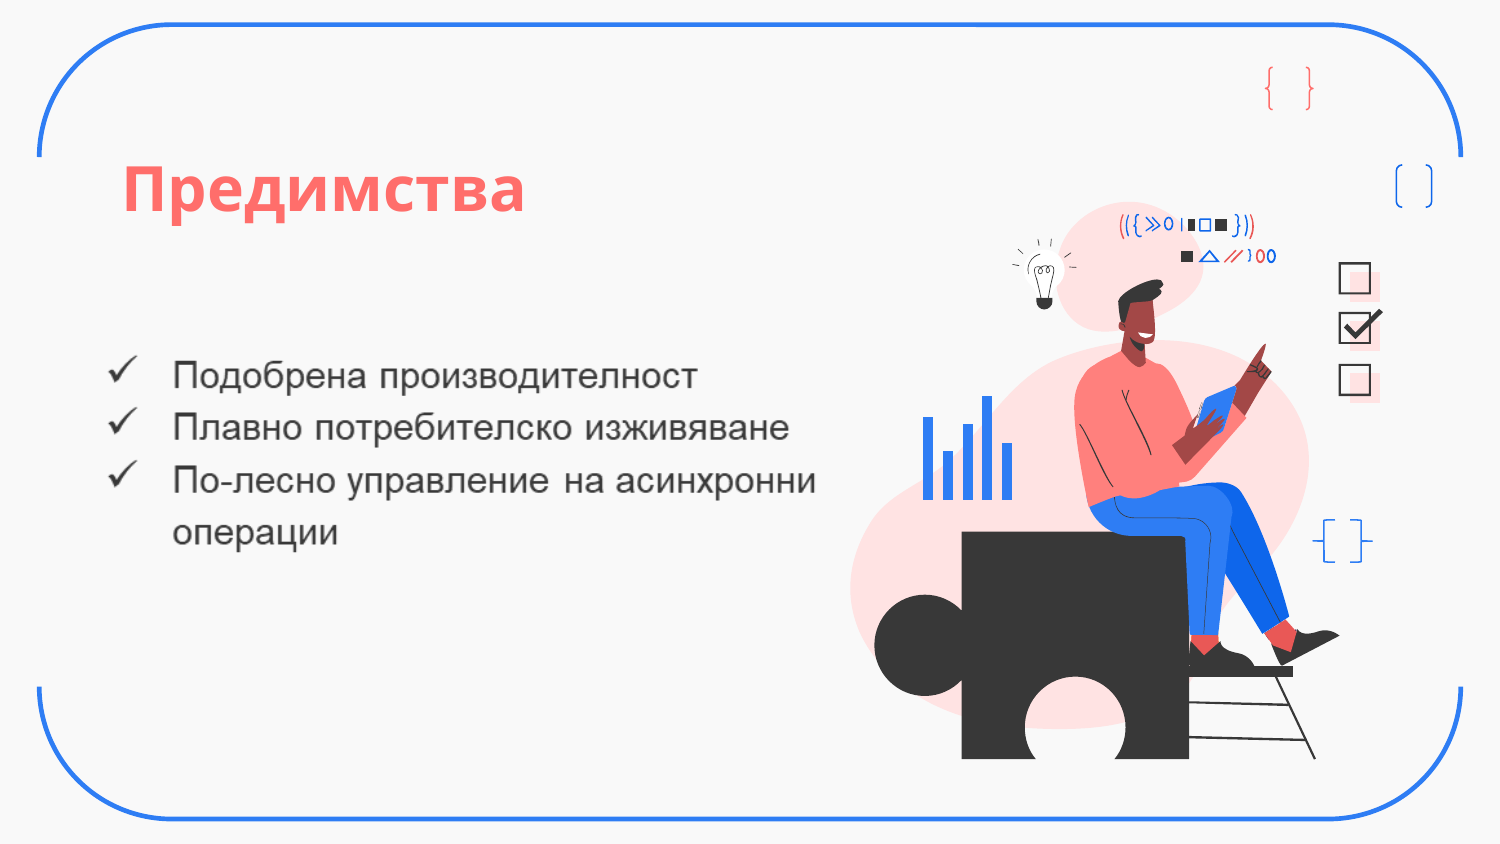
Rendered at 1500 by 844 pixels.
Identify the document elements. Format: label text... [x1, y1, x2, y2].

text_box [1312, 519, 1373, 563]
picture [56, 329, 884, 719]
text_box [922, 395, 1013, 500]
text_box [1265, 67, 1313, 110]
title Предимства [106, 17, 923, 239]
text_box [1118, 213, 1277, 264]
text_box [1012, 238, 1077, 310]
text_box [843, 170, 1384, 760]
